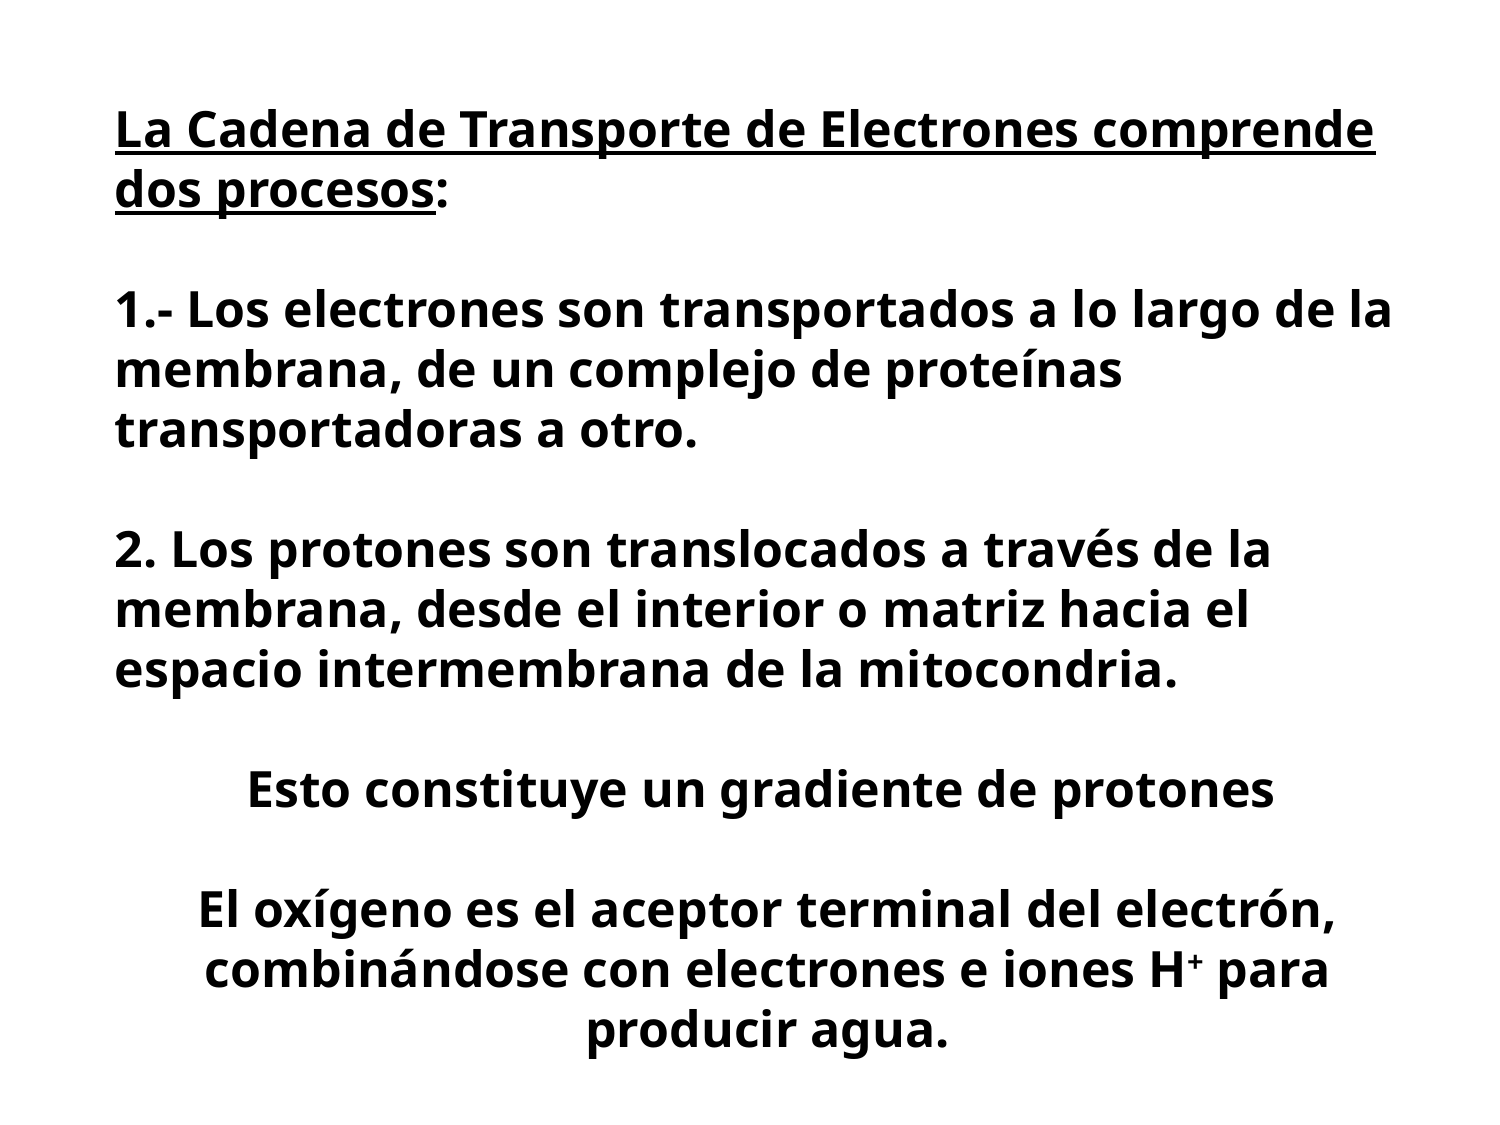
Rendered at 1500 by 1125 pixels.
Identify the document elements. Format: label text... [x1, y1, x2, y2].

text_box La Cadena de Transporte de Electrones comprende dos procesos: 1.- Los electrones son transportados a lo largo de la membrana, de un complejo de proteínas transportadoras a otro. 2. Los protones son translocados a través de la membrana, desde el interior o matriz hacia el espacio intermembrana de la mitocondria. Esto constituye un gradiente de protones El oxígeno es el aceptor terminal del electrón, combinándose con electrones e iones H+ para producir agua. [100, 90, 1436, 1065]
